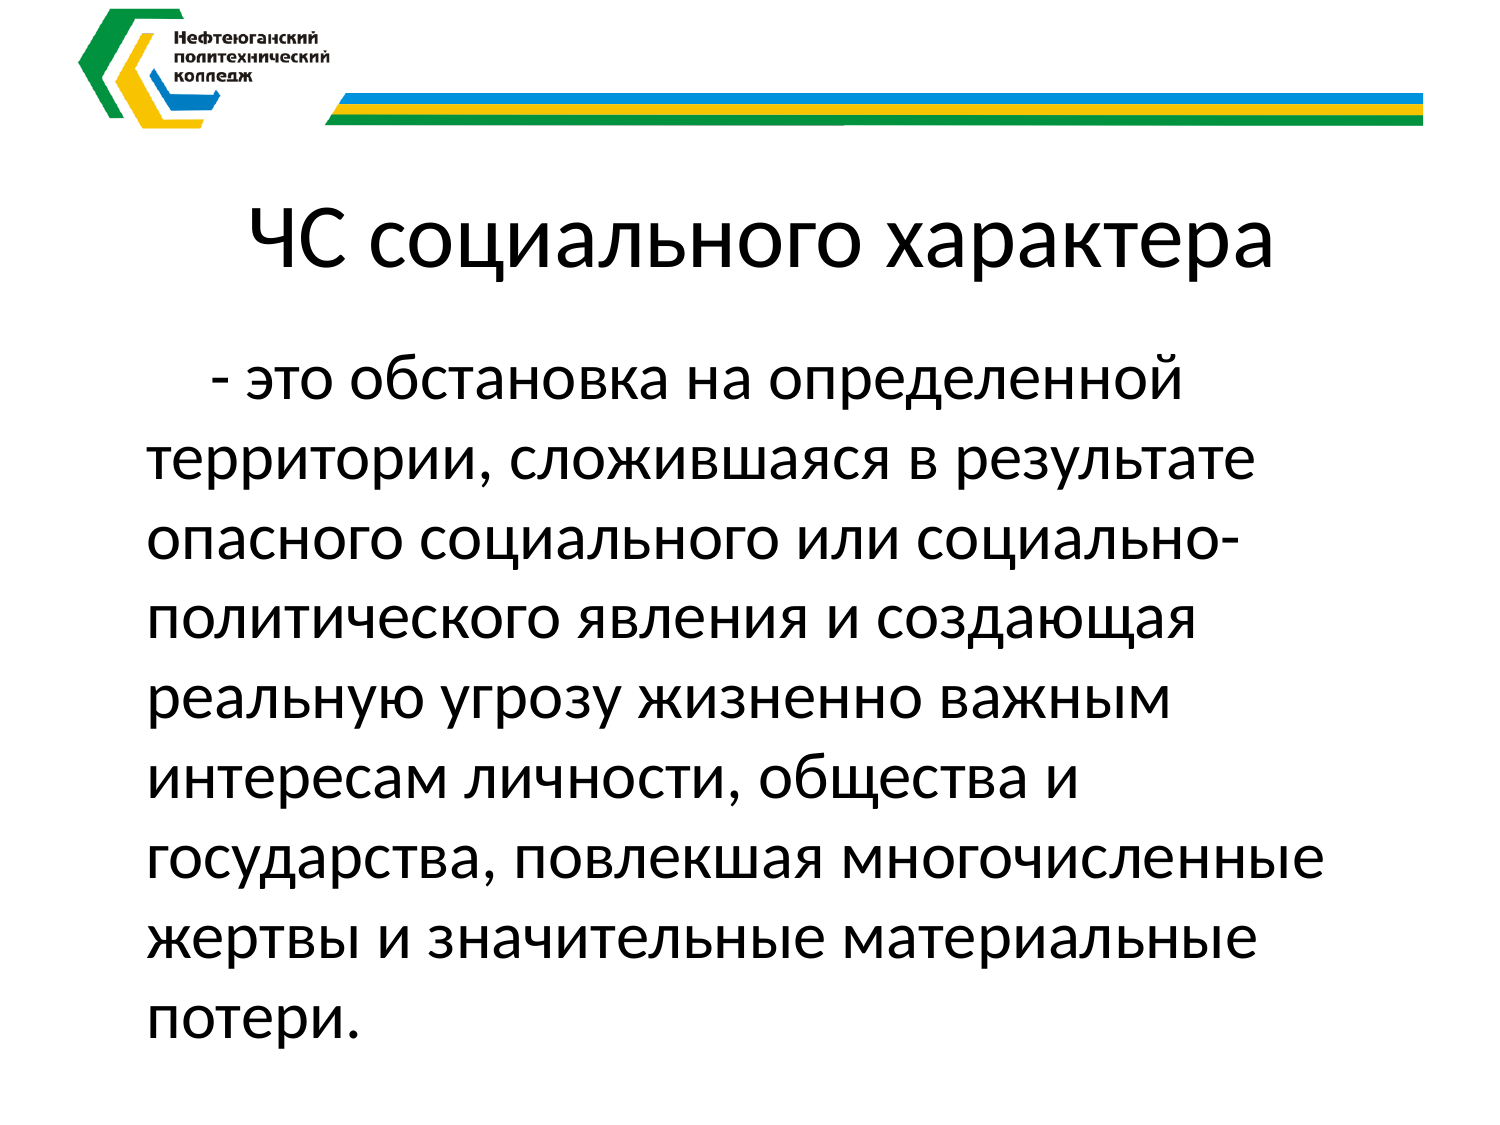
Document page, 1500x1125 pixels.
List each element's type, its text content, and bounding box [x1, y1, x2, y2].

picture [53, 0, 1424, 147]
title ЧС социального характера [87, 137, 1438, 325]
list - это обстановка на определенной территории, сложившаяся в результате опасного социального или социально-политического явления и создающая реальную угрозу жизненно важным интересам личности, общества и государства, повлекшая многочисленные жертвы и значительные материальные потери. [75, 324, 1425, 1068]
